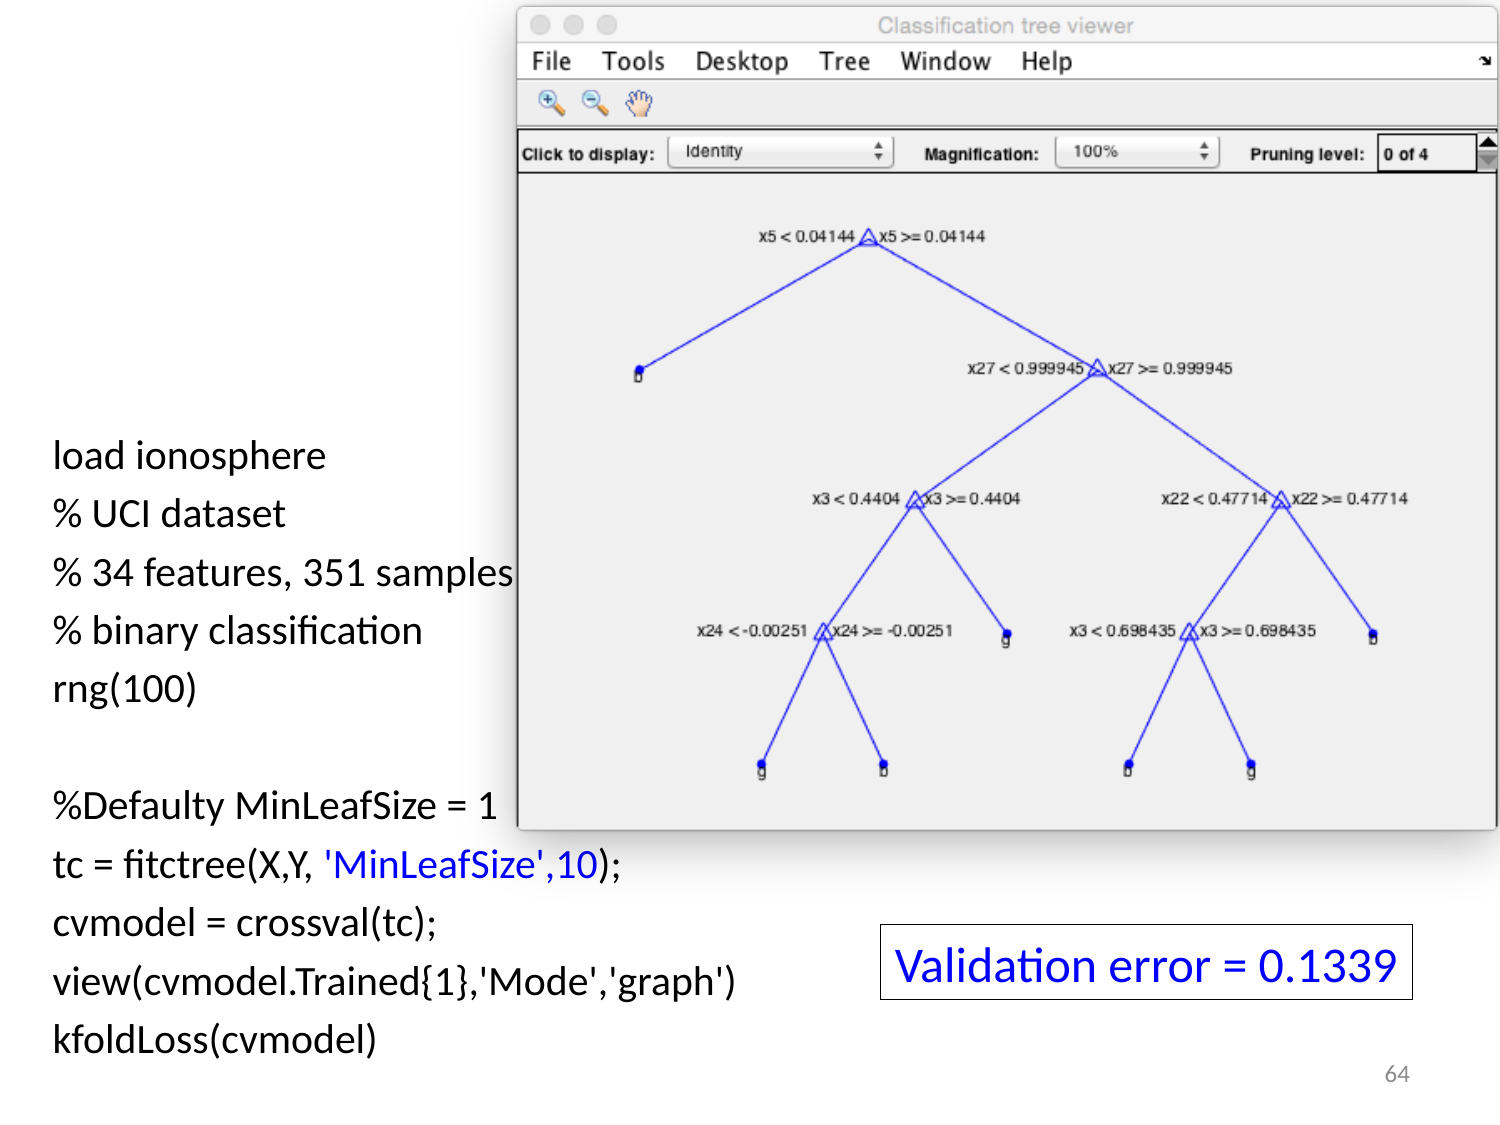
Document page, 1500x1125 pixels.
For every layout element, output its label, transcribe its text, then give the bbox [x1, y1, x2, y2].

text_box Validation error = 0.1339 [880, 924, 1413, 1000]
picture [447, 0, 1500, 914]
slide_number 64 [1074, 1042, 1425, 1103]
list load ionosphere % UCI dataset % 34 features, 351 samples % binary classification rng(100) %Defaulty MinLeafSize = 1 tc = fitctree(X,Y, 'MinLeafSize',10); cvmodel = crossval(tc); view(cvmodel.Trained{1},'Mode','graph') kfoldLoss(cvmodel) [37, 420, 1388, 1125]
